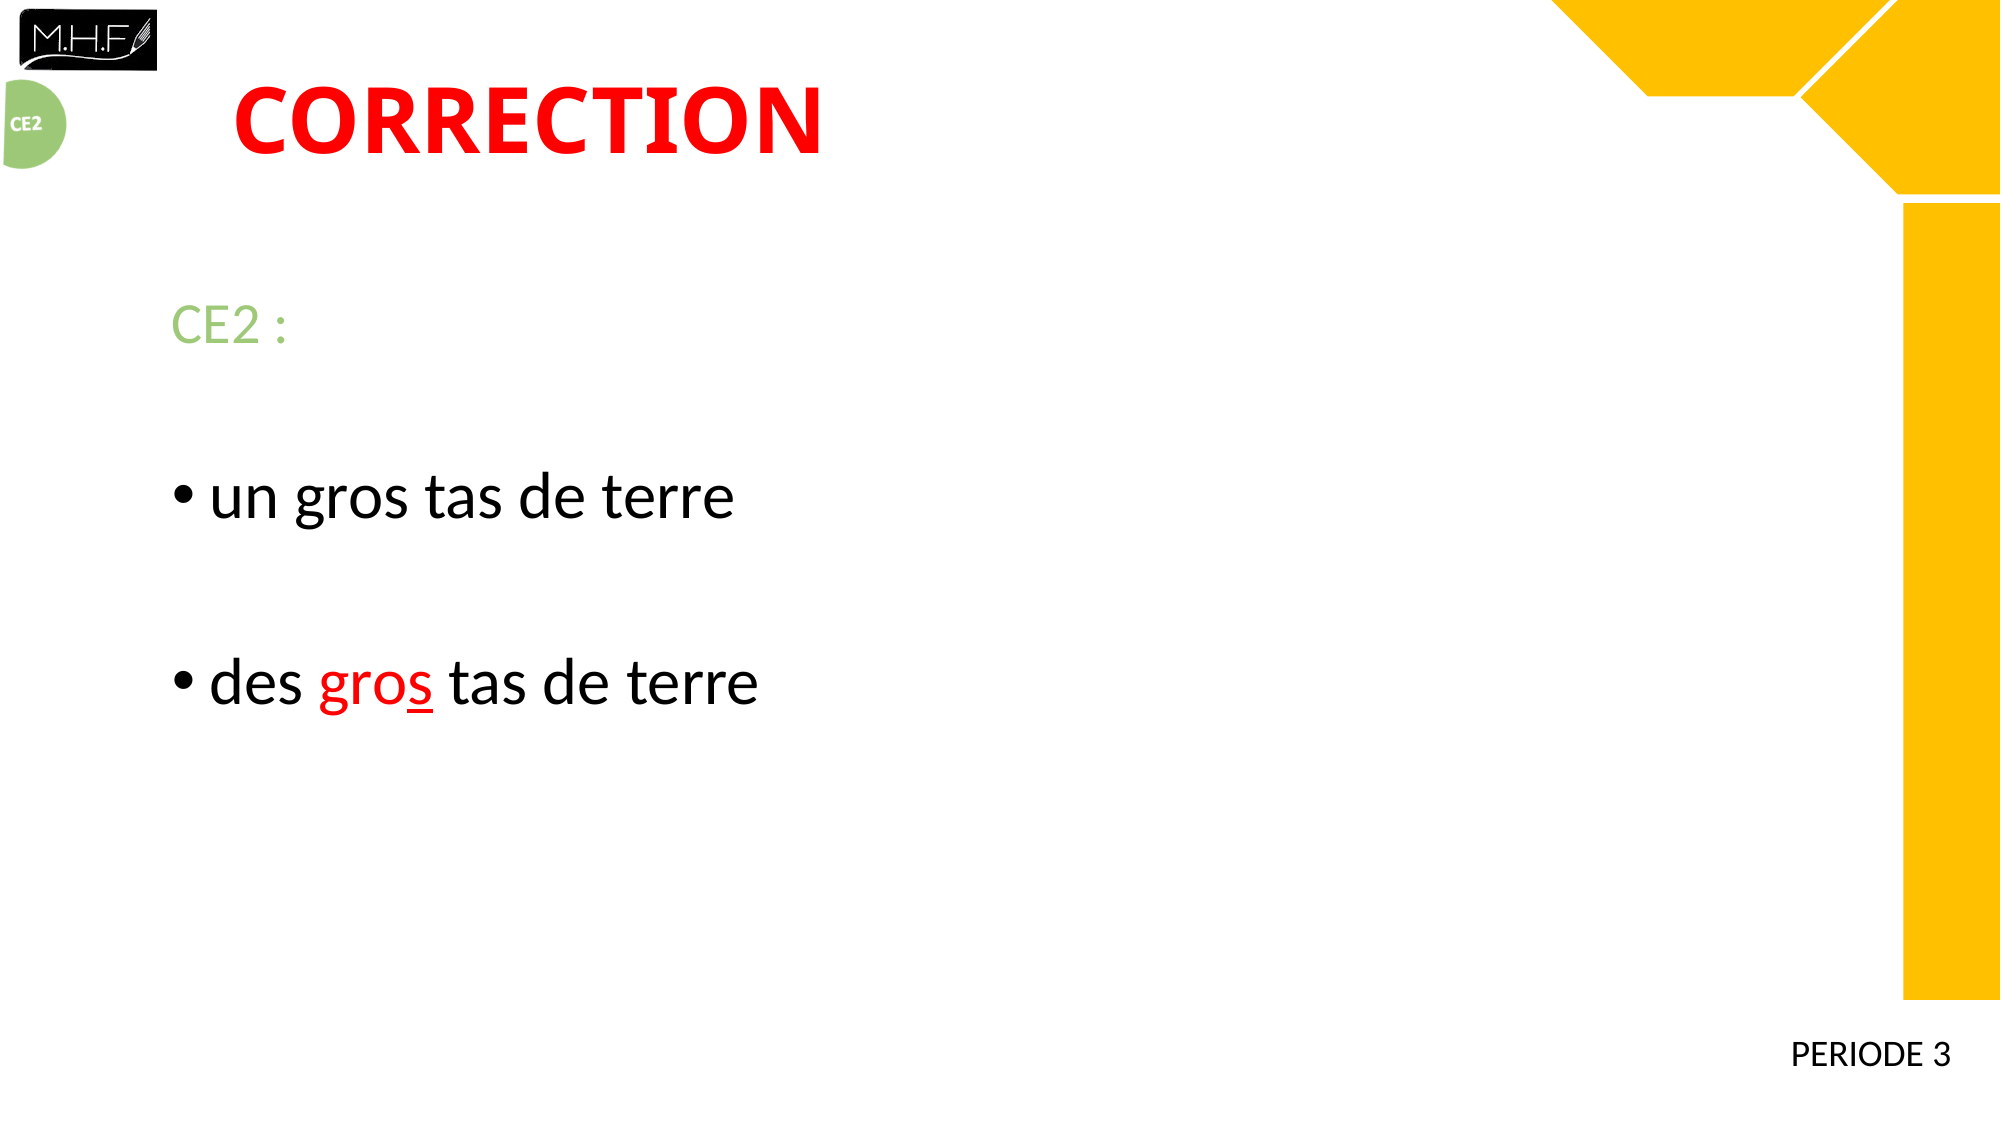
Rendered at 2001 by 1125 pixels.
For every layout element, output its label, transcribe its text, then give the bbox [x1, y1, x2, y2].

title CORRECTION [216, 15, 1763, 233]
text_box PERIODE 3 [1362, 1021, 1967, 1125]
text_box [1902, 202, 2000, 1001]
picture [0, 7, 157, 207]
text_box [1799, 0, 2000, 196]
text_box CE2 : un gros tas de terre des gros tas de terre [156, 286, 979, 1000]
text_box [1549, 0, 1892, 98]
